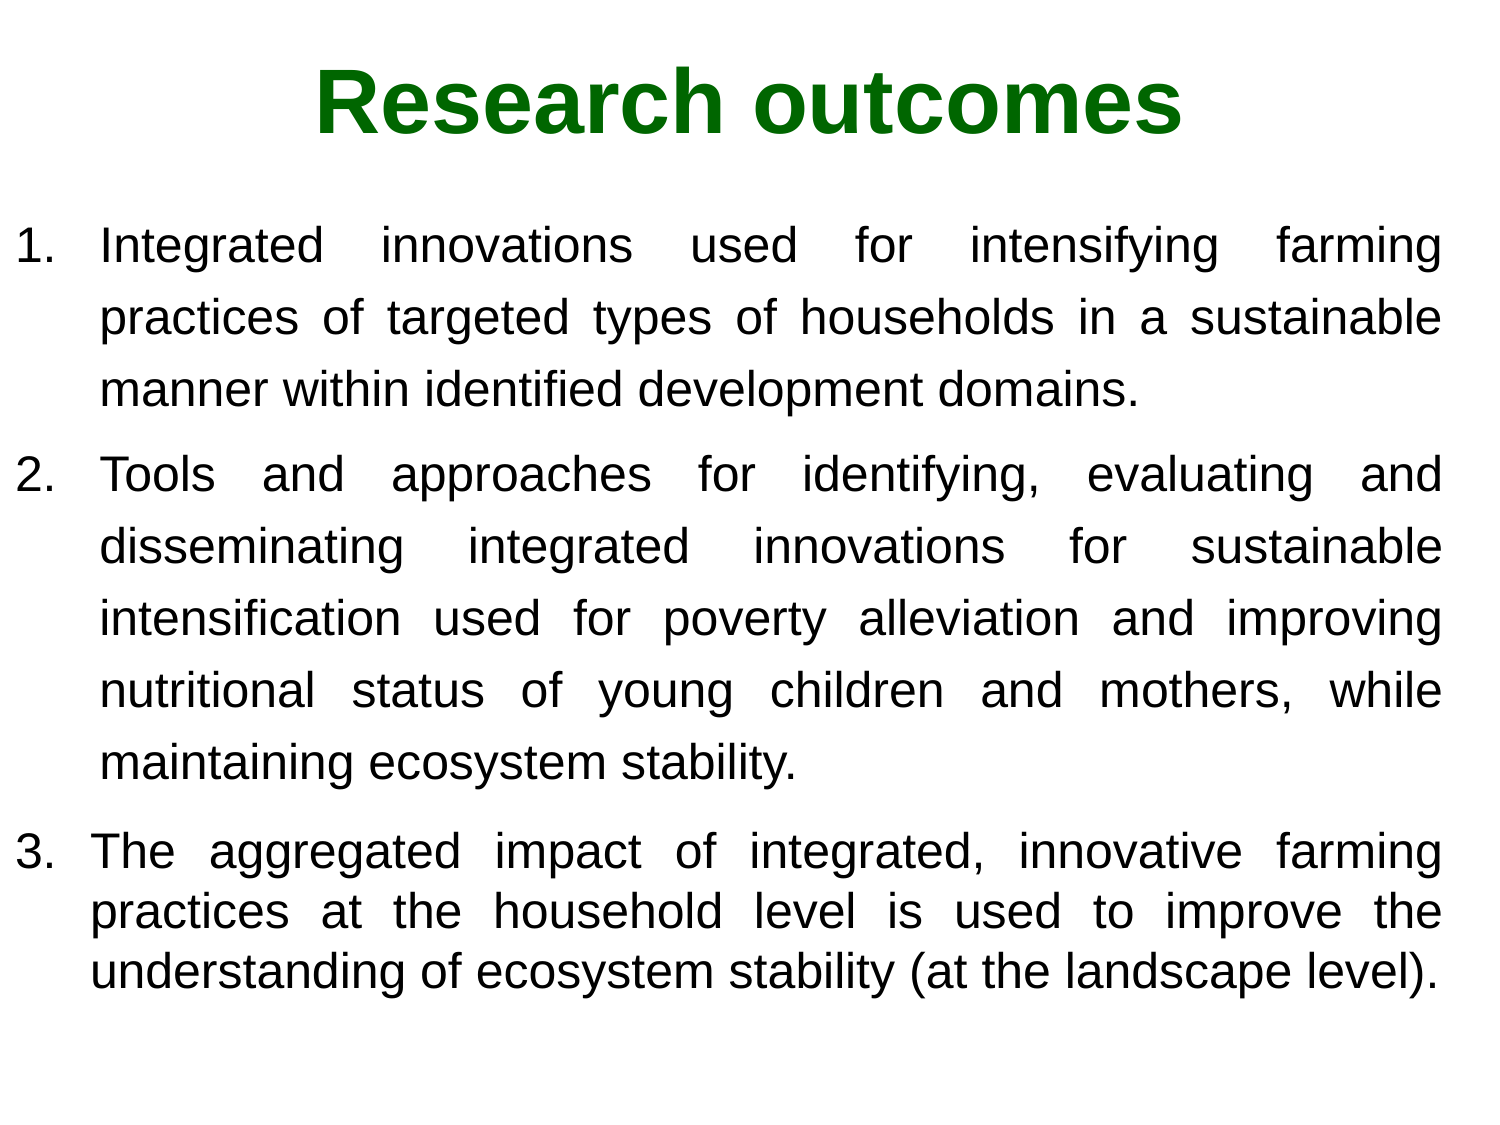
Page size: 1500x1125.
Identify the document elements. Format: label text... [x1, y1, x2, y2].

list Integrated innovations used for intensifying farming practices of targeted types of households in a sustainable manner within identified development domains. Tools and approaches for identifying, evaluating and disseminating integrated innovations for sustainable intensification used for poverty alleviation and improving nutritional status of young children and mothers, while maintaining ecosystem stability. The aggregated impact of integrated, innovative farming practices at the household level is used to improve the understanding of ecosystem stability (at the landscape level). [0, 193, 1459, 1054]
title Research outcomes [75, 3, 1425, 191]
